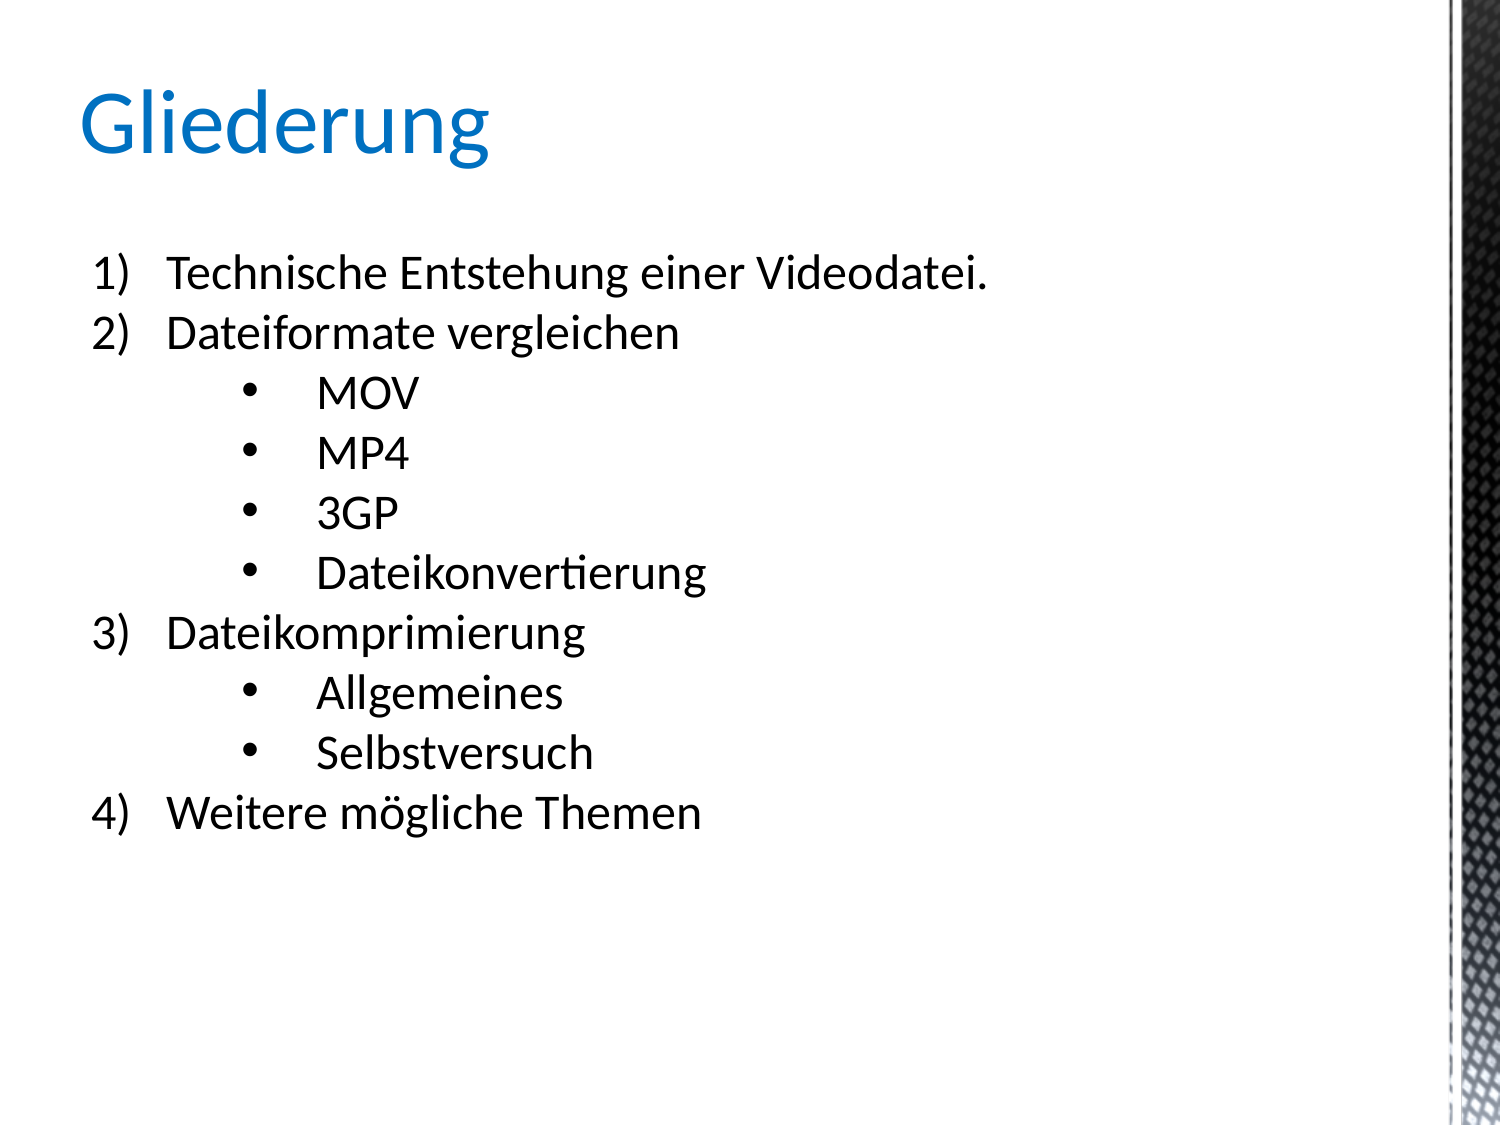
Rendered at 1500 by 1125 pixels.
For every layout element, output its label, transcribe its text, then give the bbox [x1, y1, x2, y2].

text_box Technische Entstehung einer Videodatei. Dateiformate vergleichen MOV MP4 3GP Dateikonvertierung Dateikomprimierung Allgemeines Selbstversuch Weitere mögliche Themen [76, 231, 1376, 847]
text_box Gliederung [64, 54, 1412, 180]
picture [1447, 0, 1500, 1125]
